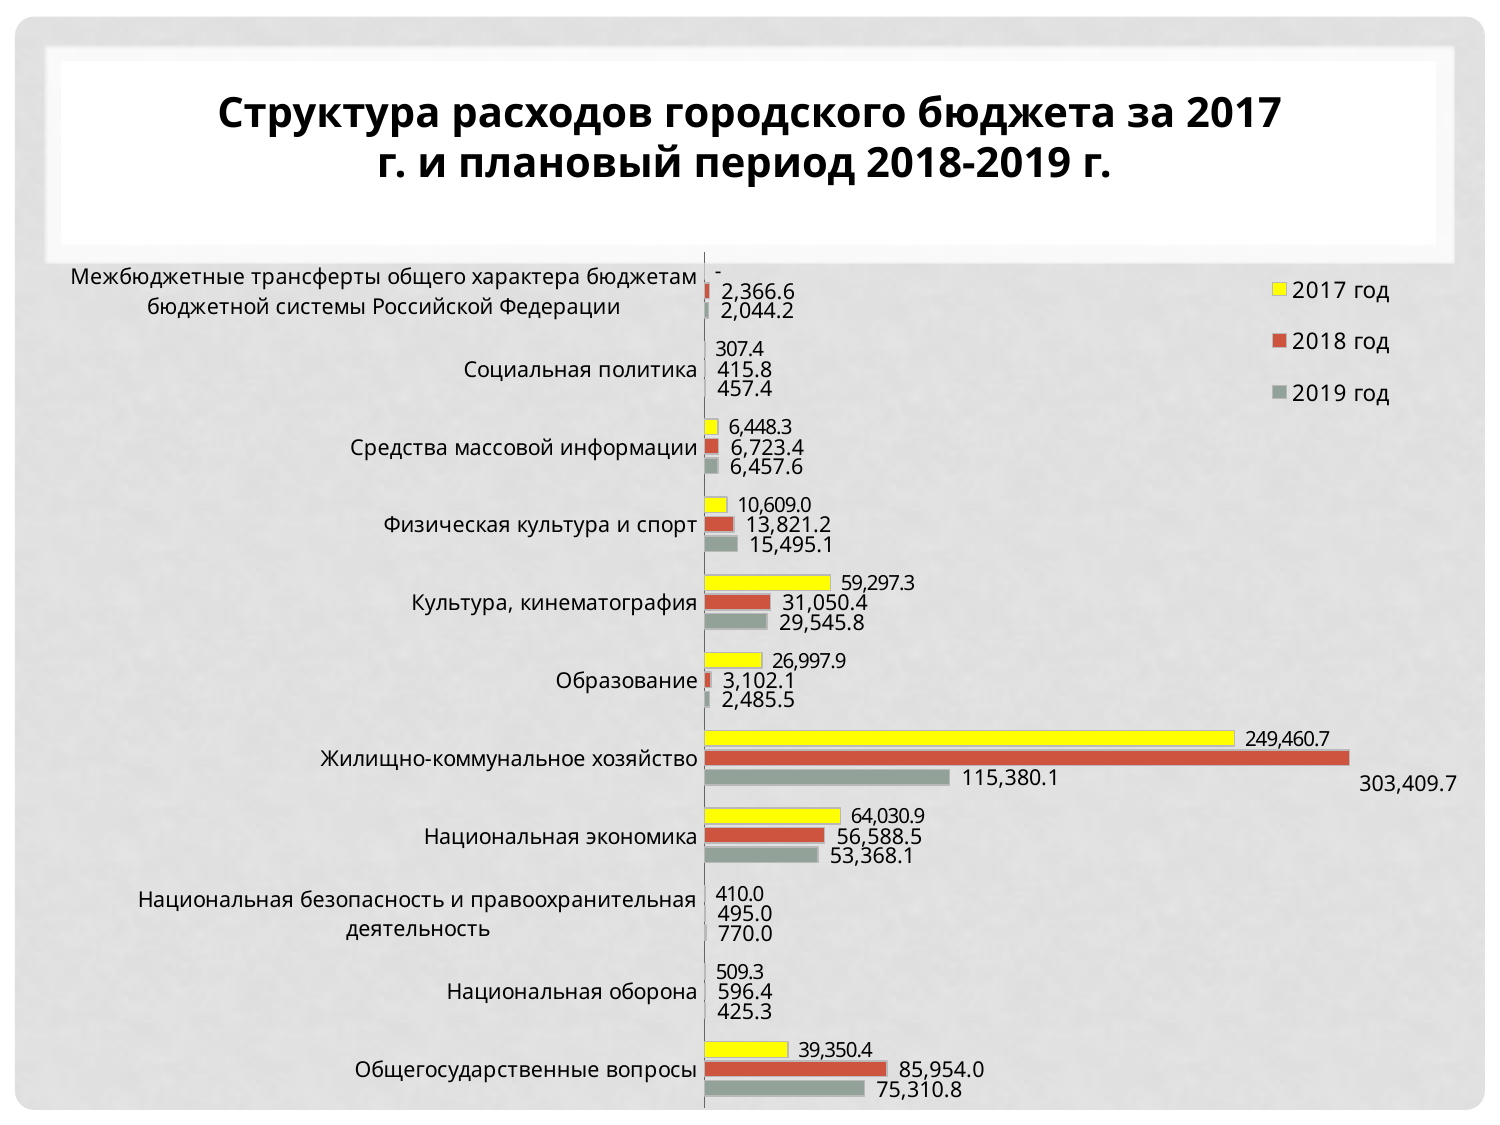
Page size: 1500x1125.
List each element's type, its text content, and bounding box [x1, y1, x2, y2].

text_box Структура расходов городского бюджета за 2017 г. и плановый период 2018-2019 г. [182, 78, 1317, 101]
chart [11, 101, 1483, 1125]
